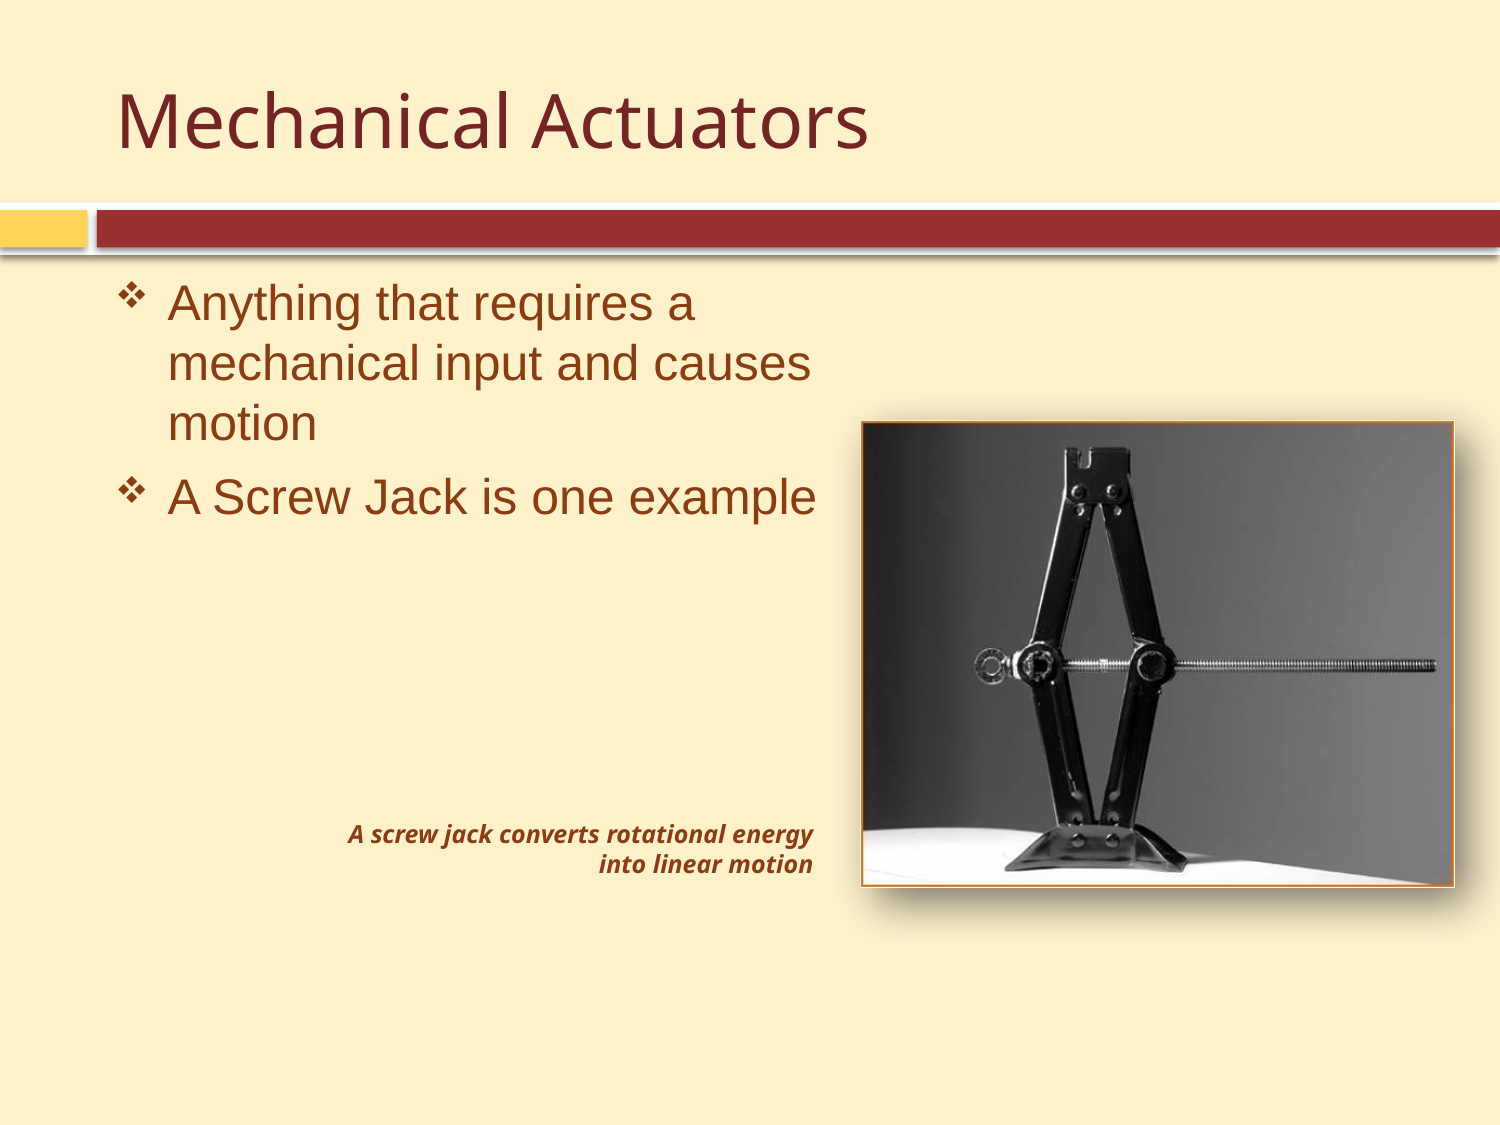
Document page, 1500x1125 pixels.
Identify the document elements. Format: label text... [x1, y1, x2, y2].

title Mechanical Actuators [100, 37, 1438, 200]
text_box A screw jack converts rotational energy into linear motion [290, 811, 829, 886]
picture [860, 420, 1455, 889]
list Anything that requires a mechanical input and causes motion A Screw Jack is one example [100, 262, 958, 1000]
